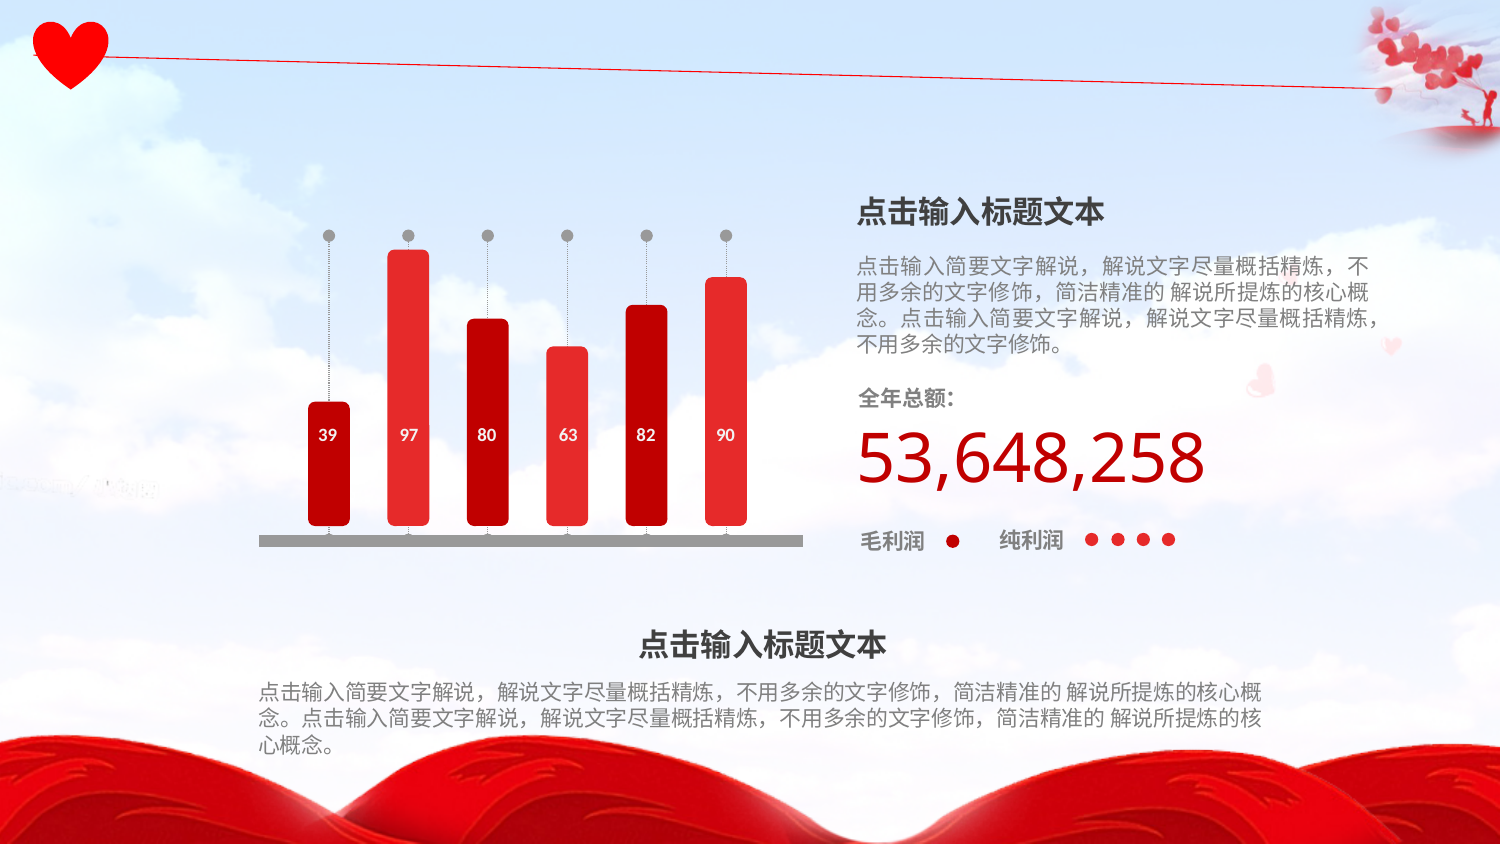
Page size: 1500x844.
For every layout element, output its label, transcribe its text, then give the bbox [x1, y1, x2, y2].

text_box 53,648,258 [856, 414, 1255, 497]
text_box [1160, 531, 1177, 548]
text_box [1135, 531, 1152, 548]
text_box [259, 235, 804, 542]
text_box [1083, 531, 1100, 548]
picture [1334, 0, 1500, 171]
text_box 全年总额： [859, 384, 1037, 412]
text_box [1110, 531, 1126, 548]
picture [0, 471, 1500, 844]
text_box 点击输入简要文字解说，解说文字尽量概括精炼，不用多余的文字修饰，简洁精准的 解说所提炼的核心概念。点击输入简要文字解说，解说文字尽量概括精炼，不用多余的文字修饰。 [856, 252, 1370, 358]
text_box 点击输入标题文本 [638, 625, 892, 663]
text_box 点击输入简要文字解说，解说文字尽量概括精炼，不用多余的文字修饰，简洁精准的 解说所提炼的核心概念。点击输入简要文字解说，解说文字尽量概括精炼，不用多余的文字修饰，简洁精准的 解说所提炼的核心概念。 [258, 678, 1264, 758]
text_box [945, 533, 961, 549]
text_box 点击输入标题文本 [856, 192, 1110, 231]
text_box 纯利润 [999, 526, 1078, 553]
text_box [318, 422, 736, 446]
text_box 毛利润 [860, 528, 939, 555]
